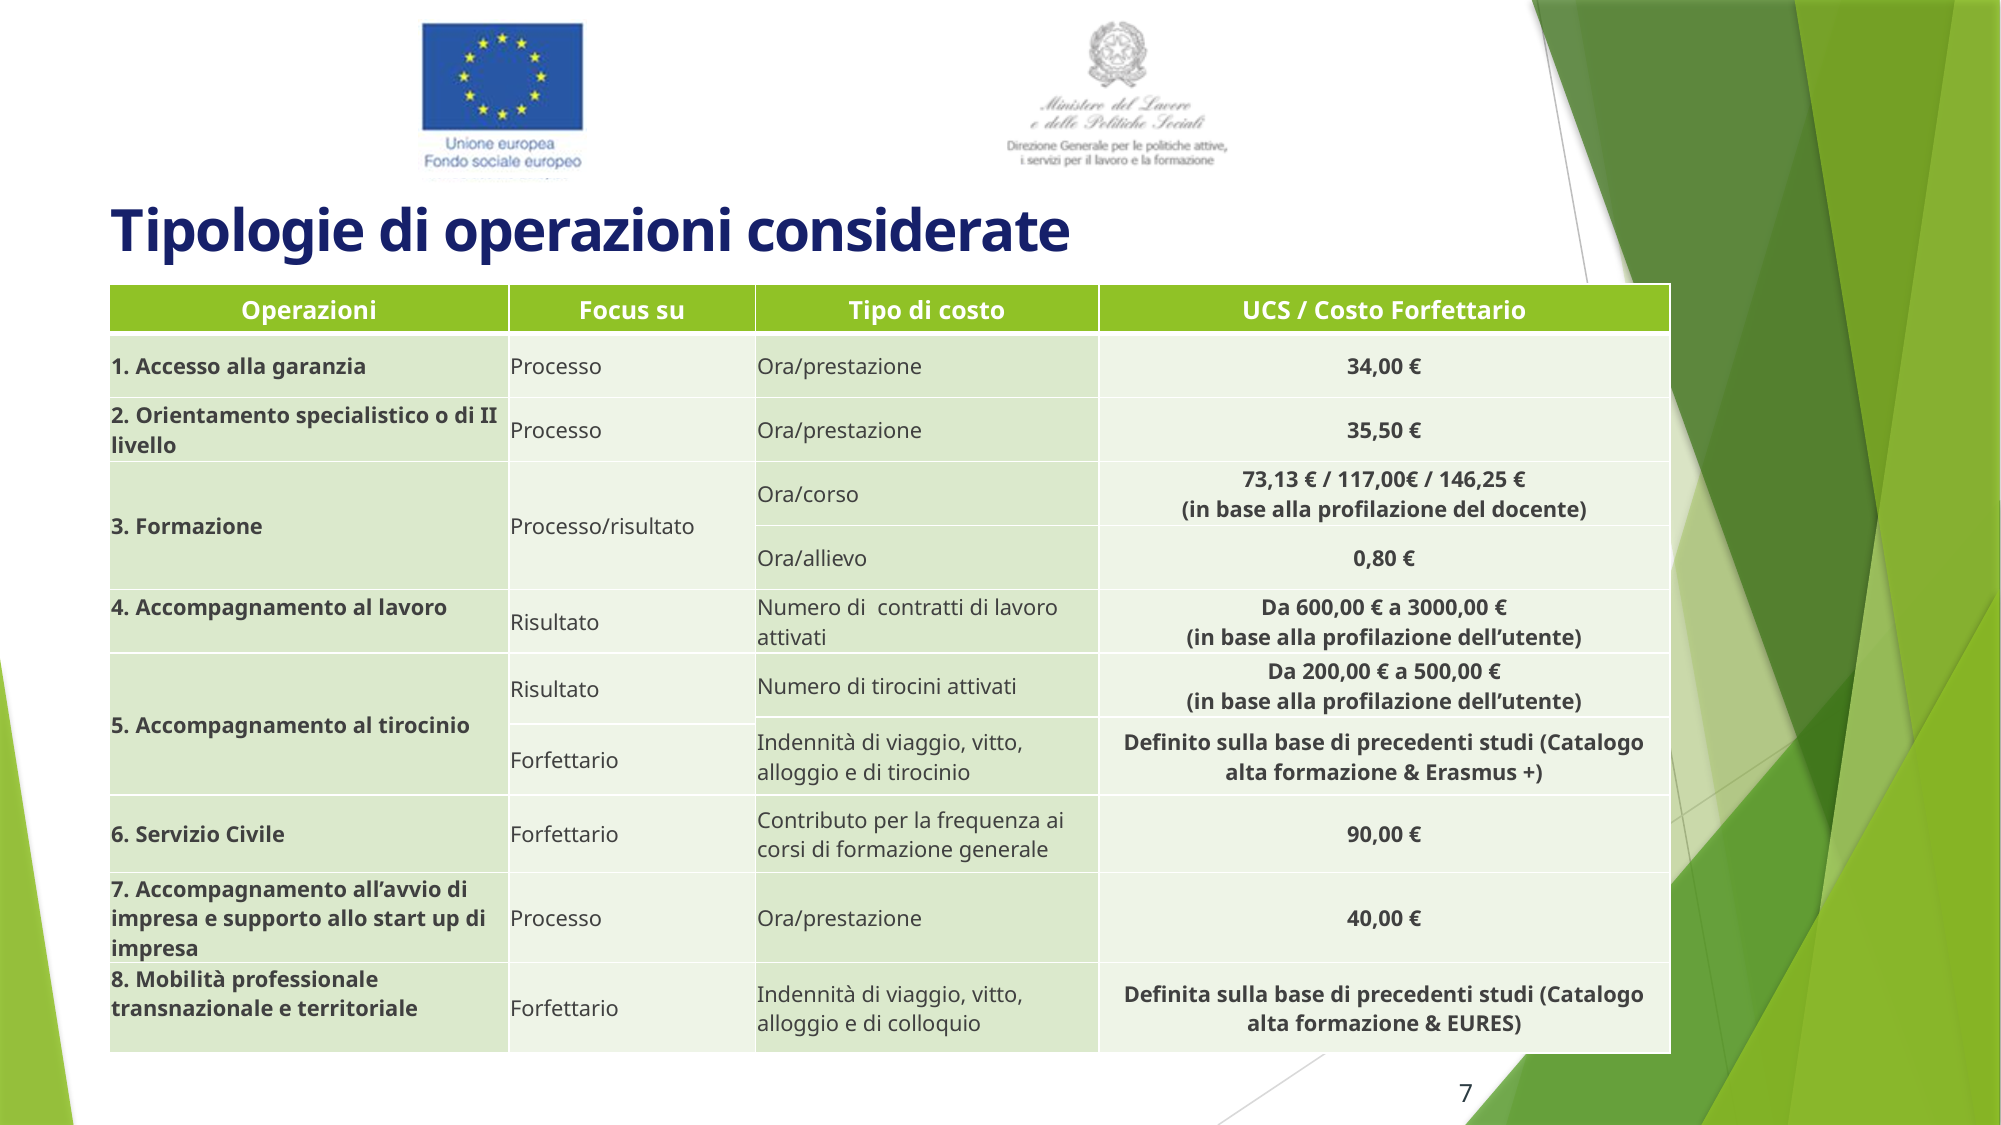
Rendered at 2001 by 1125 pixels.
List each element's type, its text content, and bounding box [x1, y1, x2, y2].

table_cell 6. Servizio Civile [110, 796, 508, 872]
table_cell 8. Mobilità professionale transnazionale e territoriale [110, 963, 508, 1052]
table_cell 3. Formazione [110, 462, 508, 589]
table_cell 34,00 € [1100, 336, 1669, 397]
table_cell Forfettario [510, 963, 755, 1052]
table_cell Ora/allievo [756, 526, 1098, 589]
table_cell 2. Orientamento specialistico o di II livello [110, 398, 508, 461]
title Tipologie di operazioni considerate [95, 185, 1532, 303]
table_cell Da 200,00 € a 500,00 € (in base alla profilazione dell’utente) [1100, 654, 1669, 716]
table_cell Definita sulla base di precedenti studi (Catalogo alta formazione & EURES) [1100, 963, 1669, 1052]
table_cell 4. Accompagnamento al lavoro [110, 590, 508, 652]
picture [418, 19, 587, 185]
table_cell Processo [510, 873, 755, 962]
table_cell Definito sulla base di precedenti studi (Catalogo alta formazione & Erasmus +) [1100, 718, 1669, 794]
table_cell 40,00 € [1100, 873, 1669, 962]
table_cell Ora/prestazione [756, 336, 1098, 397]
table_cell Ora/prestazione [756, 398, 1098, 461]
table_cell Ora/corso [756, 462, 1098, 525]
table_header Operazioni [110, 285, 508, 331]
table_cell Numero di contratti di lavoro attivati [756, 590, 1098, 652]
table_cell Numero di tirocini attivati [756, 654, 1098, 716]
table_cell 0,80 € [1100, 526, 1669, 589]
table_cell Indennità di viaggio, vitto, alloggio e di colloquio [756, 963, 1098, 1052]
table_cell Processo/risultato [510, 462, 755, 589]
table_cell Contributo per la frequenza ai corsi di formazione generale [756, 796, 1098, 872]
table_cell Forfettario [510, 796, 755, 872]
table_header Focus su [510, 285, 755, 331]
table_cell 5. Accompagnamento al tirocinio [110, 654, 508, 794]
table_cell 90,00 € [1100, 796, 1669, 872]
table_cell Ora/prestazione [756, 873, 1098, 962]
table_cell Risultato [510, 654, 755, 723]
table_cell Processo [510, 336, 755, 397]
table_cell Da 600,00 € a 3000,00 € (in base alla profilazione dell’utente) [1100, 590, 1669, 652]
table_header Tipo di costo [756, 285, 1098, 331]
table_cell Risultato [510, 590, 755, 652]
table_header UCS / Costo Forfettario [1100, 285, 1669, 331]
table_cell 73,13 € / 117,00€ / 146,25 € (in base alla profilazione del docente) [1100, 462, 1669, 525]
table_cell Indennità di viaggio, vitto, alloggio e di tirocinio [756, 718, 1098, 794]
table_cell 35,50 € [1100, 398, 1669, 461]
table_cell Processo [510, 398, 755, 461]
picture [1007, 19, 1237, 179]
table_cell Forfettario [510, 725, 755, 794]
table_cell 7. Accompagnamento all’avvio di impresa e supporto allo start up di impresa [110, 873, 508, 962]
table_cell 1. Accesso alla garanzia [110, 336, 508, 397]
